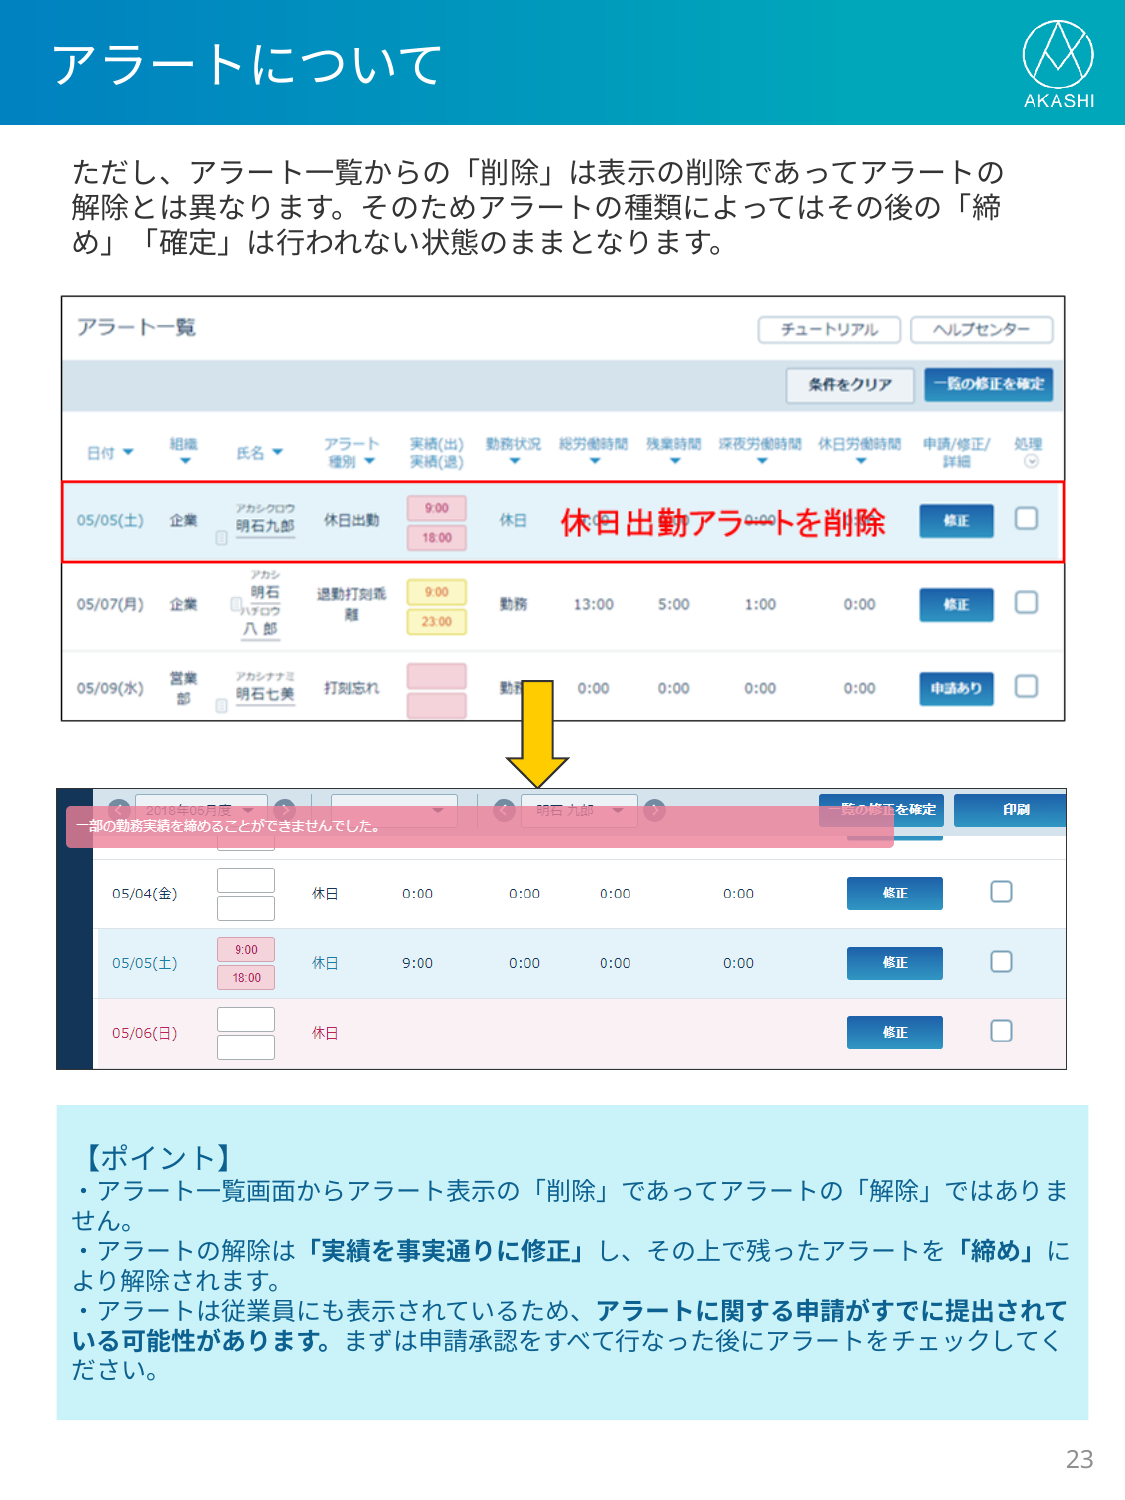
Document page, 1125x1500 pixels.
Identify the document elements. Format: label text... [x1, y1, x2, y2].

slide_number 22 [856, 1420, 1110, 1500]
title アラートについて [33, 0, 1045, 123]
picture [1045, 9, 1103, 117]
text_box 【ポイント】 ・アラート一覧画面からアラート表示の「削除」であってアラートの「解除」ではありません。 ・アラートの解除は「実績を事実通りに修正」し、その上で残ったアラートを「締め」により解除されます。 ・アラートは従業員にも表示されているため、アラートに関する申請がすでに提出されている可能性があります。まずは申請承認をすべて行なった後にアラートをチェックしてください。 [56, 1104, 1089, 1421]
text_box [505, 728, 571, 788]
picture [56, 788, 1067, 1070]
text_box ただし、アラート一覧からの「削除」は表示の削除であってアラートの解除とは異なります。そのためアラートの種類によってはその後の「締め」「確定」は行われない状態のままとなります。 [56, 146, 1028, 267]
picture [53, 289, 1075, 728]
